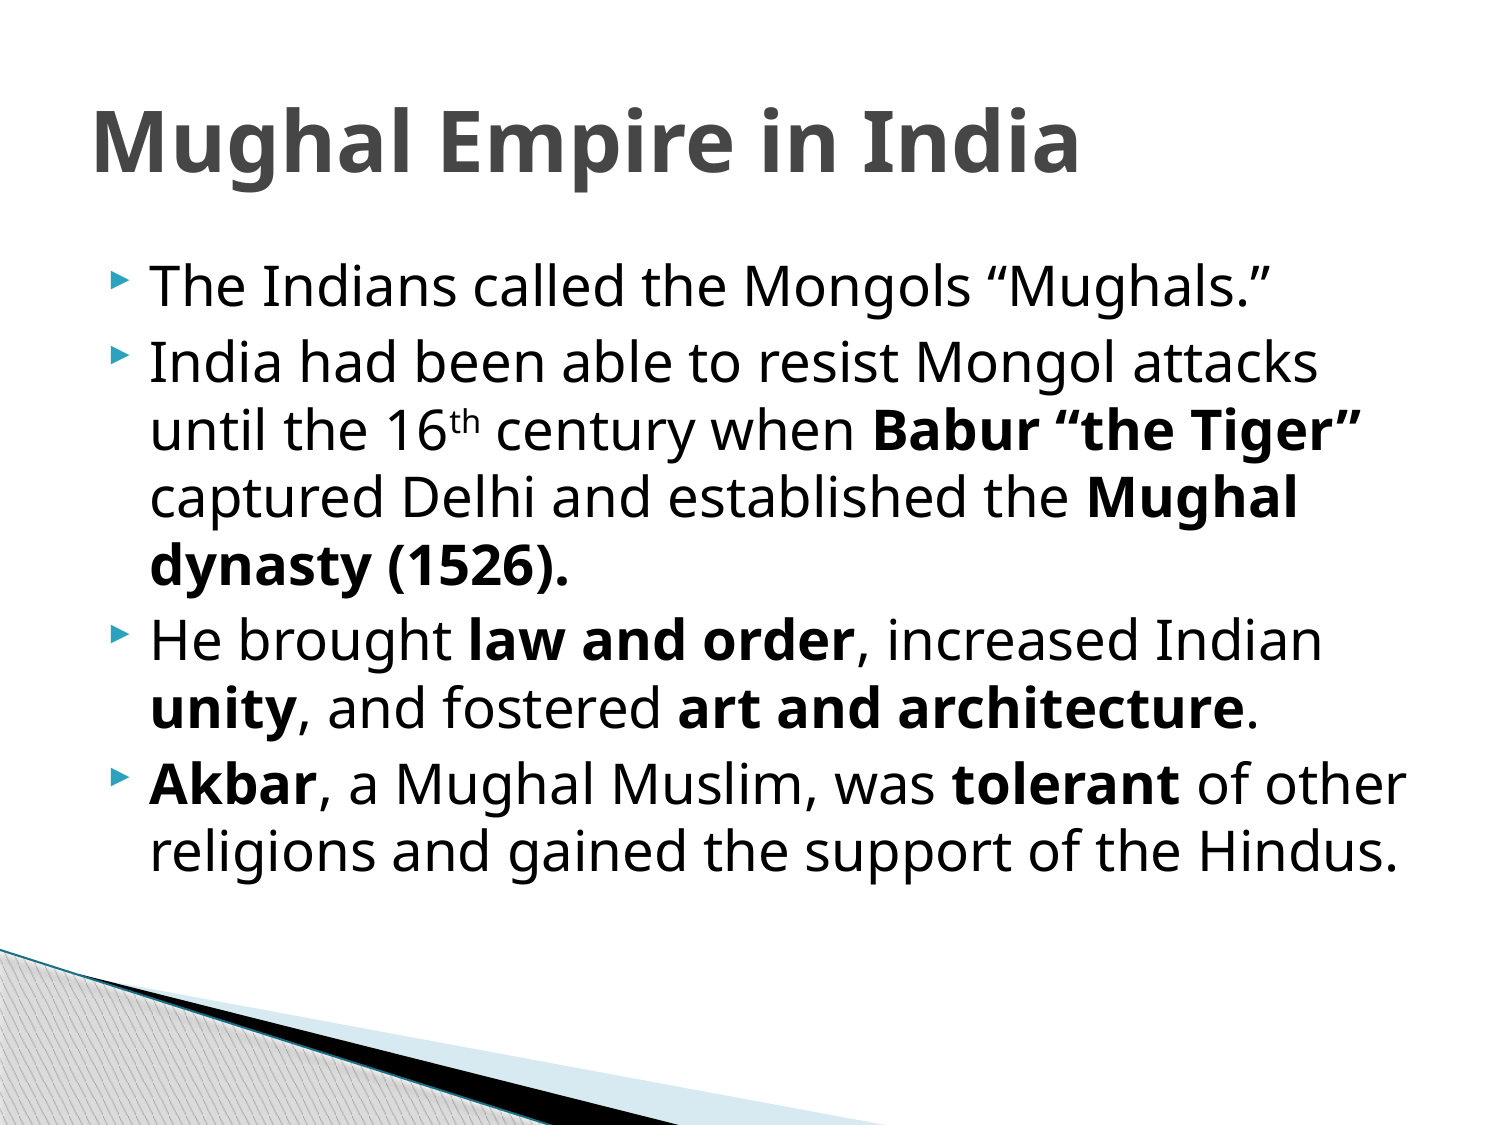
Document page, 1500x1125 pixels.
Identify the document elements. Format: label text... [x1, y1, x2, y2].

title Mughal Empire in India [75, 45, 1425, 233]
list The Indians called the Mongols “Mughals.” India had been able to resist Mongol attacks until the 16th century when Babur “the Tiger” captured Delhi and established the Mughal dynasty (1526). He brought law and order, increased Indian unity, and fostered art and architecture. Akbar, a Mughal Muslim, was tolerant of other religions and gained the support of the Hindus. [75, 243, 1425, 986]
